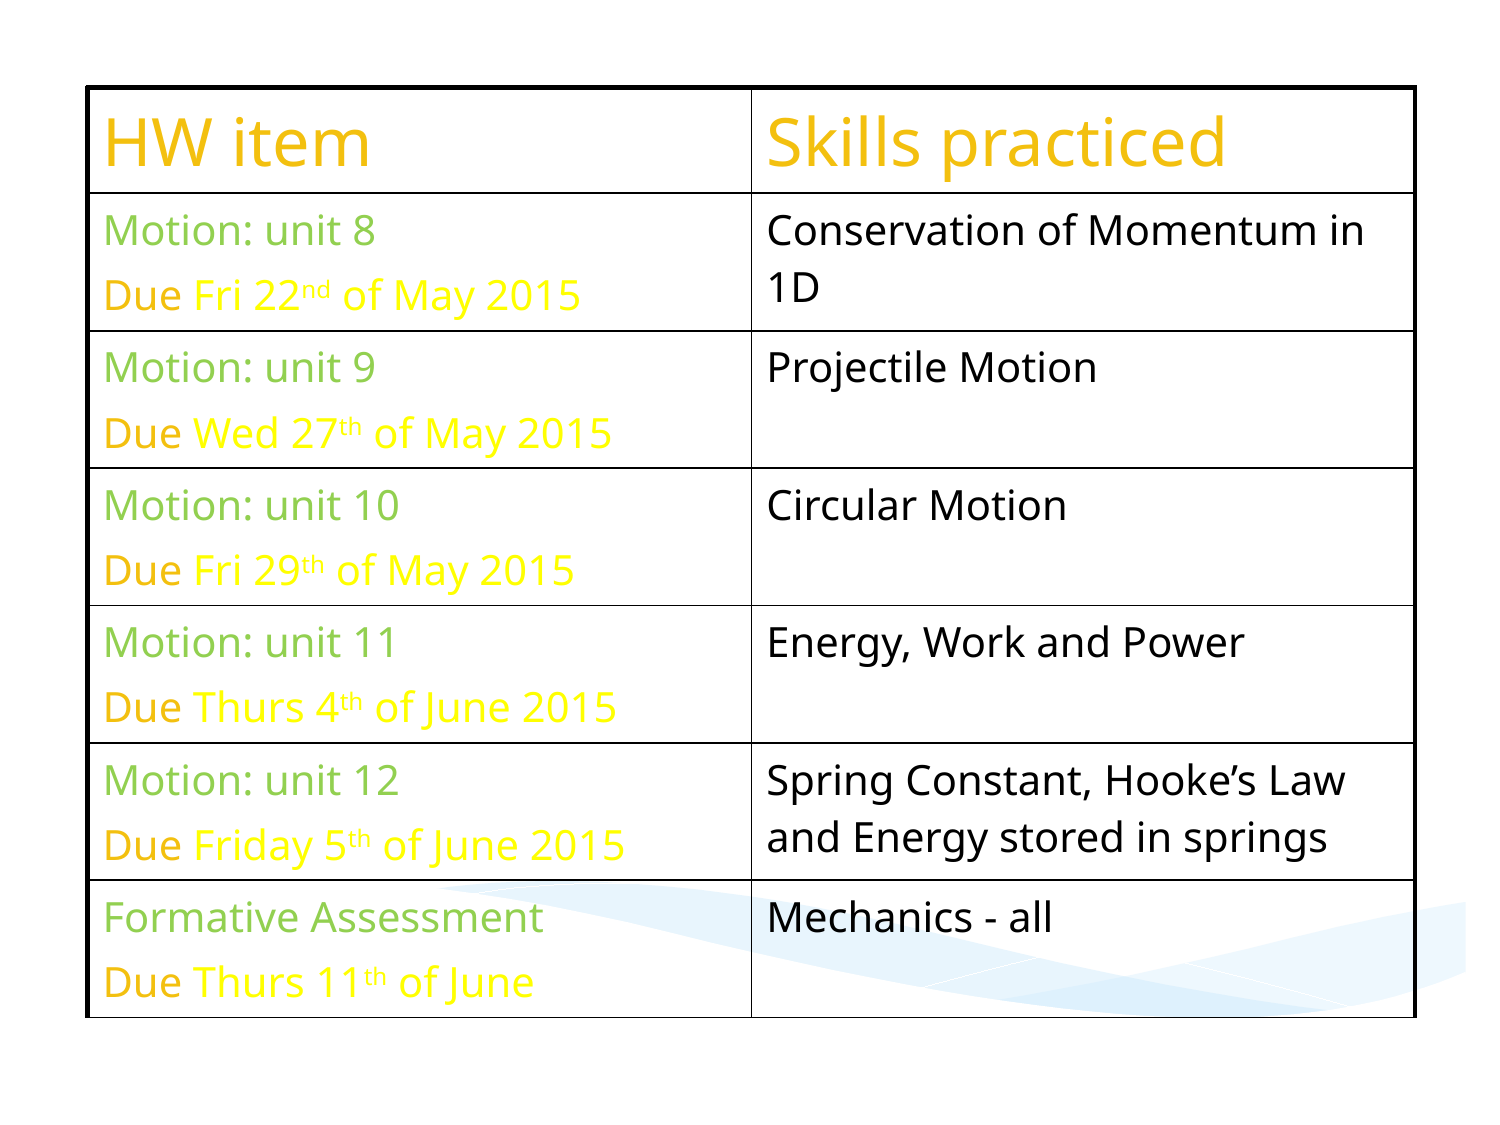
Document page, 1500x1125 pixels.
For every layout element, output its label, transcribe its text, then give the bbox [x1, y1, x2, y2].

table_cell Conservation of Momentum in 1D [752, 194, 1413, 330]
table_header HW item [90, 90, 751, 192]
table_header Skills practiced [752, 90, 1413, 192]
table_cell Motion: unit 12 Due Friday 5th of June 2015 [90, 744, 751, 879]
table_cell Projectile Motion [752, 332, 1413, 467]
table_cell Motion: unit 10 Due Fri 29th of May 2015 [90, 469, 751, 605]
table_cell Formative Assessment Due Thurs 11th of June [90, 881, 751, 1017]
table_cell Motion: unit 11 Due Thurs 4th of June 2015 [90, 606, 751, 742]
table_cell Spring Constant, Hooke’s Law and Energy stored in springs [752, 744, 1413, 879]
table_cell Mechanics - all [752, 881, 1413, 1017]
table_cell Energy, Work and Power [752, 606, 1413, 742]
table_cell Motion: unit 9 Due Wed 27th of May 2015 [90, 332, 751, 467]
table_cell Motion: unit 8 Due Fri 22nd of May 2015 [90, 194, 751, 330]
table_cell Circular Motion [752, 469, 1413, 605]
